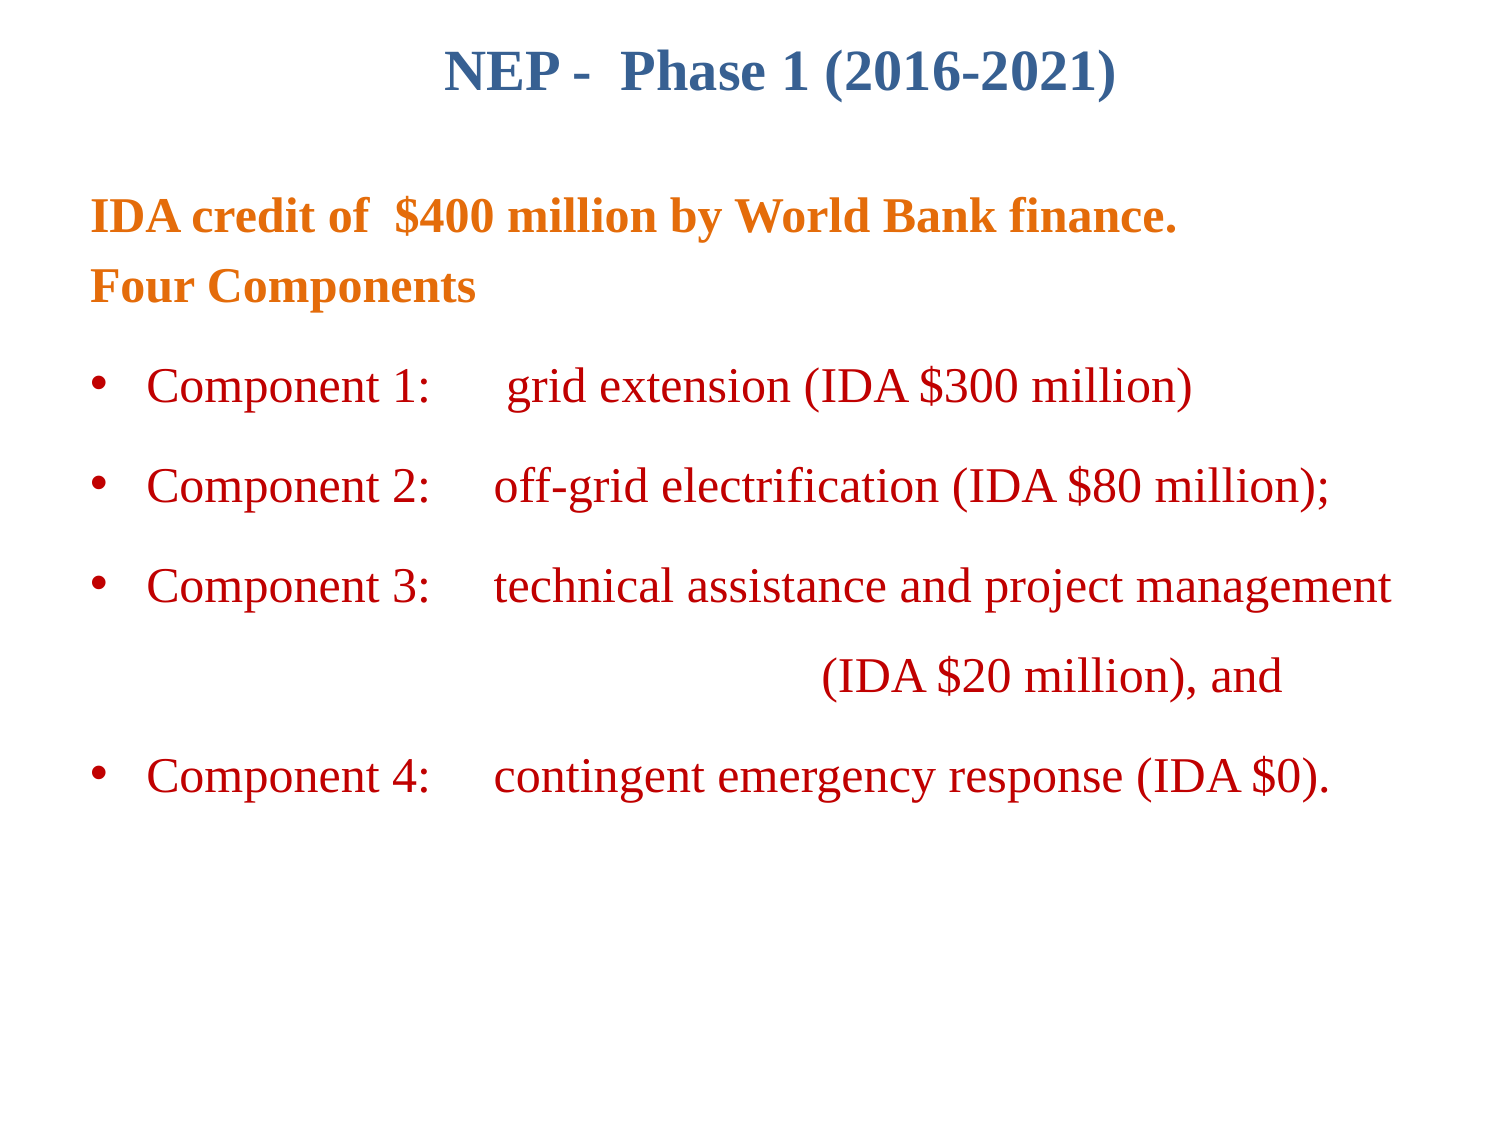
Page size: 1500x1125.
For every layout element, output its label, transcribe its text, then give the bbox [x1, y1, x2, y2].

list NEP - Phase 1 (2016-2021) IDA credit of $400 million by World Bank finance. Four Components Component 1: grid extension (IDA $300 million) Component 2: off-grid electrification (IDA $80 million); Component 3: technical assistance and project management (IDA $20 million), and Component 4: contingent emergency response (IDA $0). [75, 24, 1488, 1075]
